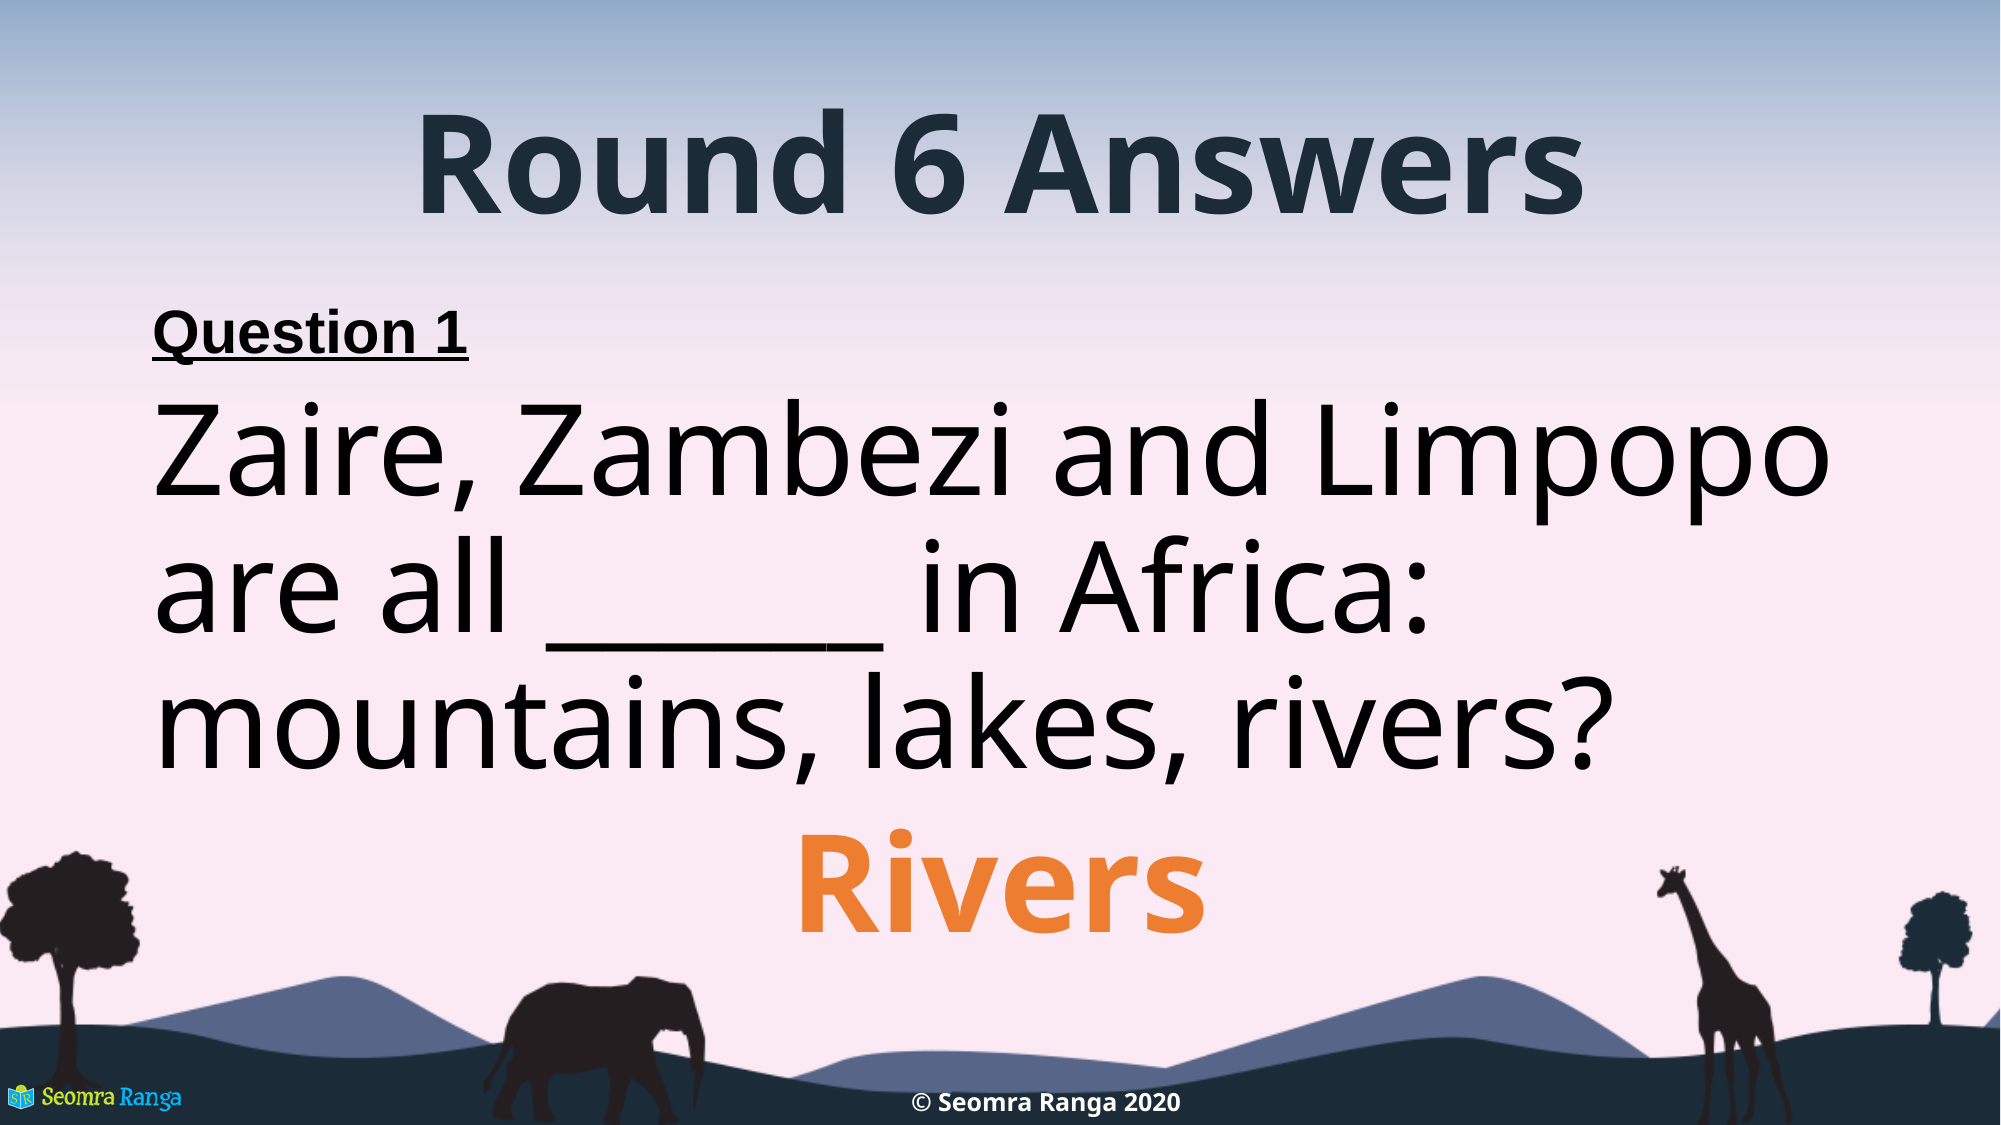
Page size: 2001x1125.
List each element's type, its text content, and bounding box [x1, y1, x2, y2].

text_box © Seomra Ranga 2020 www.seomraranga.com [762, 1079, 1330, 1125]
list Question 1 Zaire, Zambezi and Limpopo are all ______ in Africa: mountains, lakes, rivers? Rivers [137, 293, 1863, 1014]
title Round 6 Answers [137, 59, 1863, 278]
picture [0, 0, 2001, 1125]
